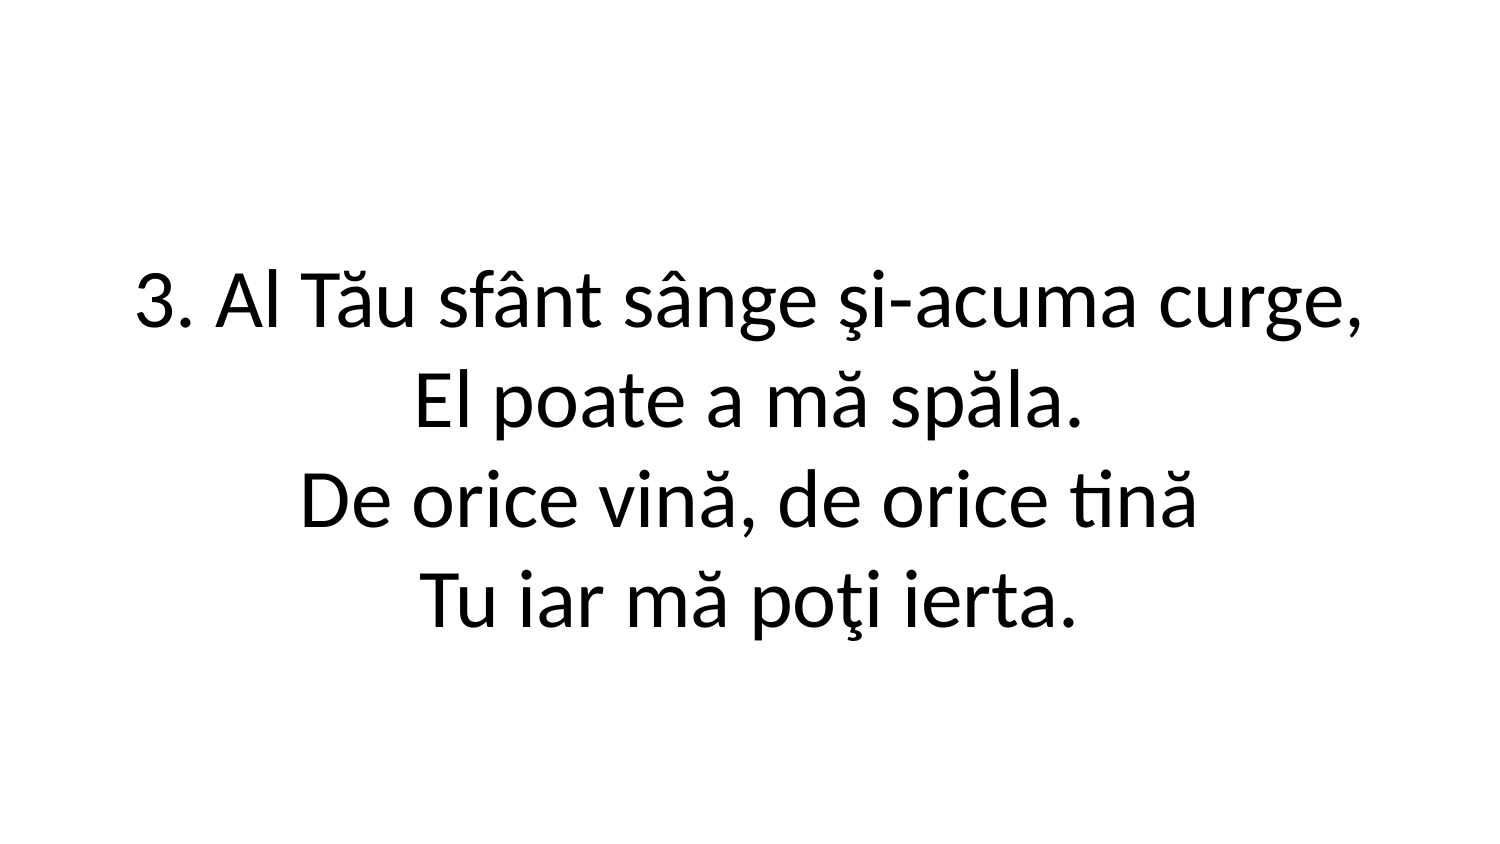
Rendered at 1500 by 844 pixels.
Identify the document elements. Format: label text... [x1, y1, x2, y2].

text_box 3. Al Tău sfânt sânge şi-acuma curge, El poate a mă spăla. De orice vină, de orice tină Tu iar mă poţi ierta. [118, 192, 1382, 652]
